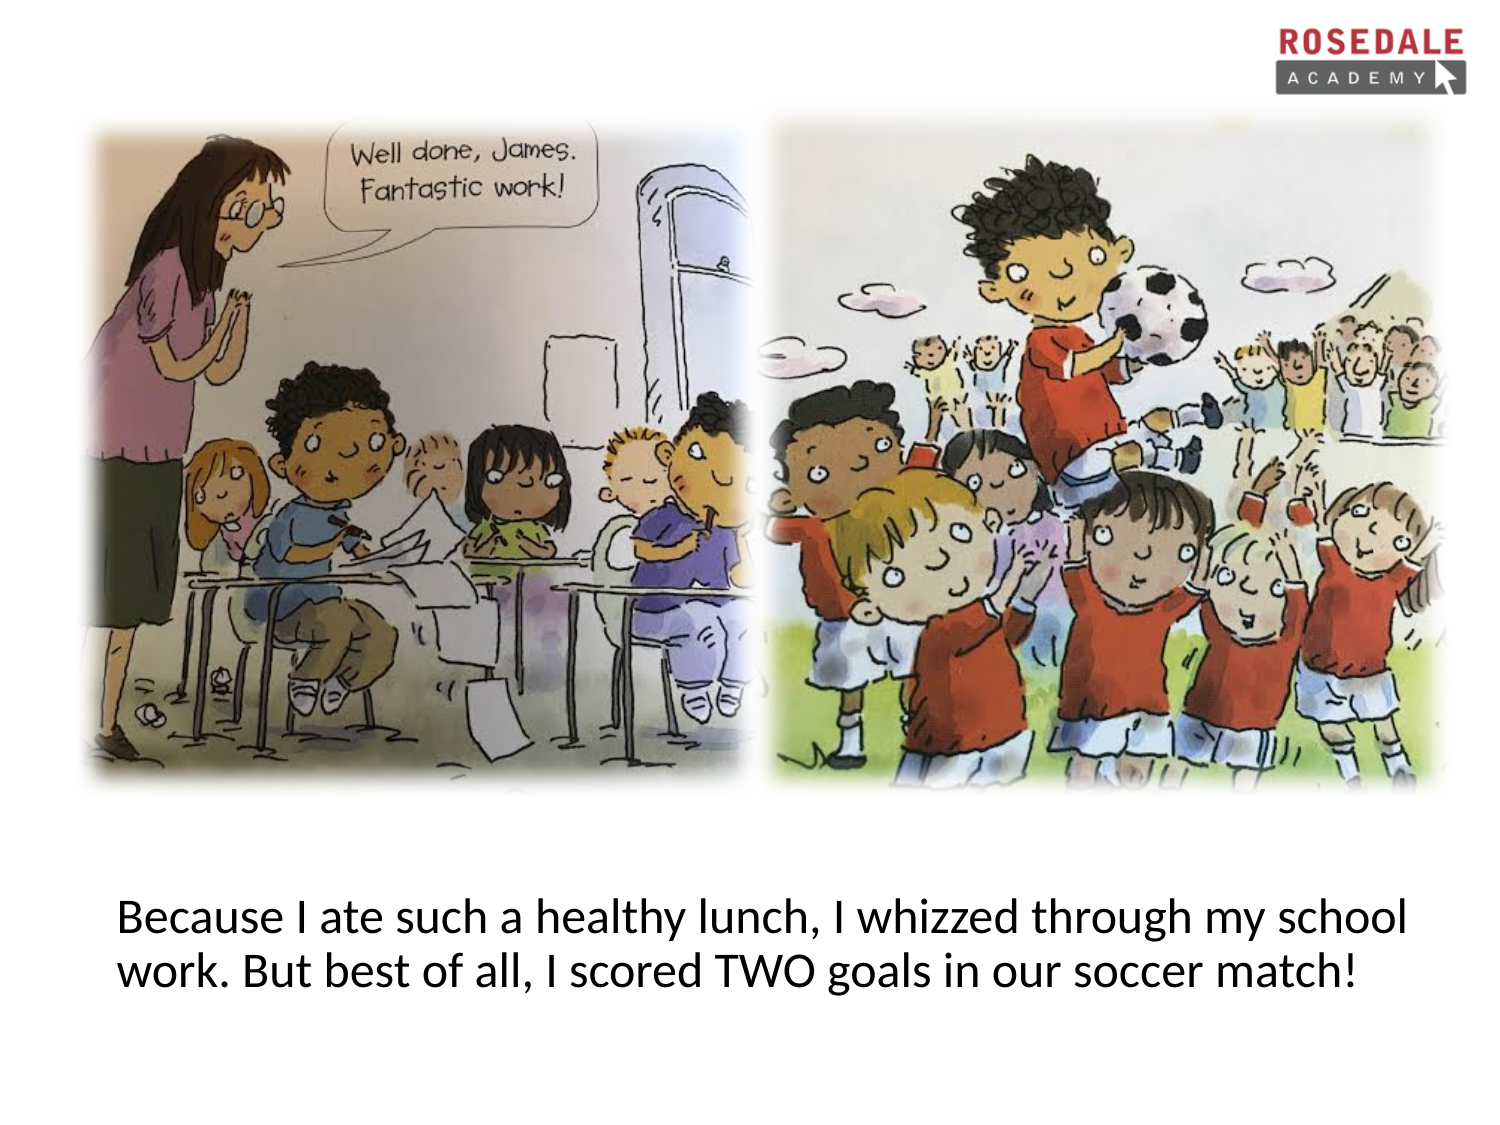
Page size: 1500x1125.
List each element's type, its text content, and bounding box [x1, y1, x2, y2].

list Because I ate such a healthy lunch, I whizzed through my school work. But best of all, I scored TWO goals in our soccer match! [101, 882, 1442, 1125]
picture [75, 22, 1472, 797]
